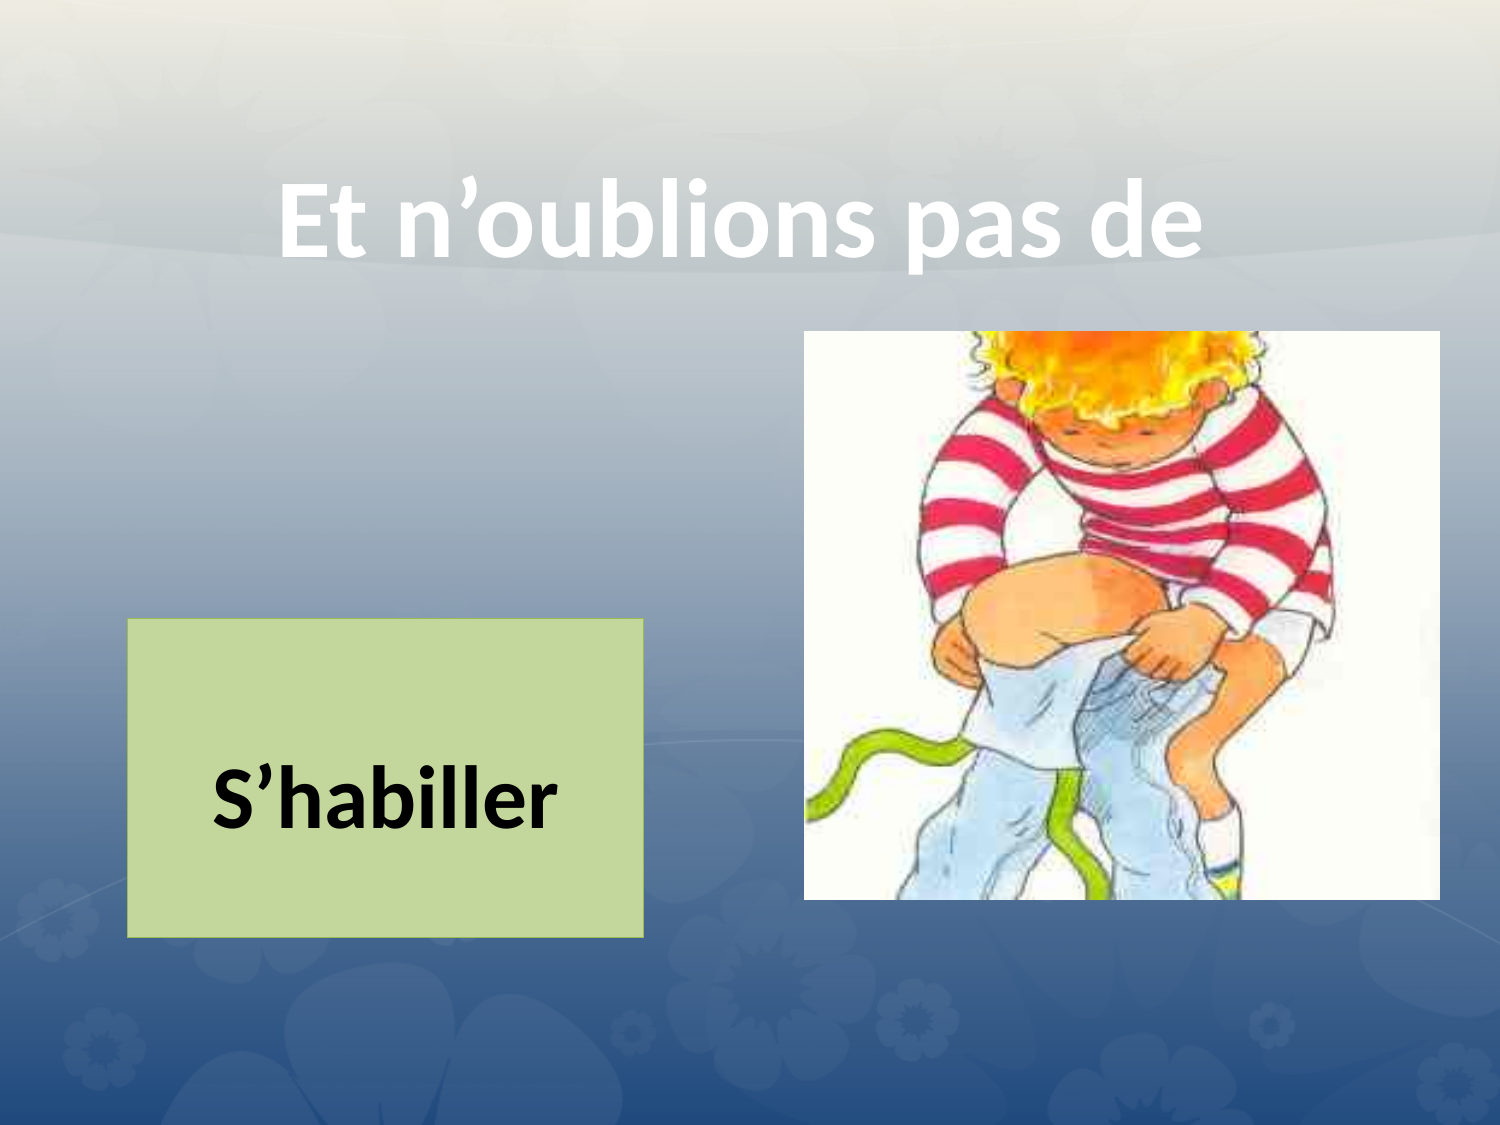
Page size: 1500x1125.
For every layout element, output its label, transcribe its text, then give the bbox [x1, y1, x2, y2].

title Et n’oublions pas de [132, 88, 1377, 291]
subtitle S’habiller [127, 618, 644, 938]
picture [0, 0, 1500, 1125]
